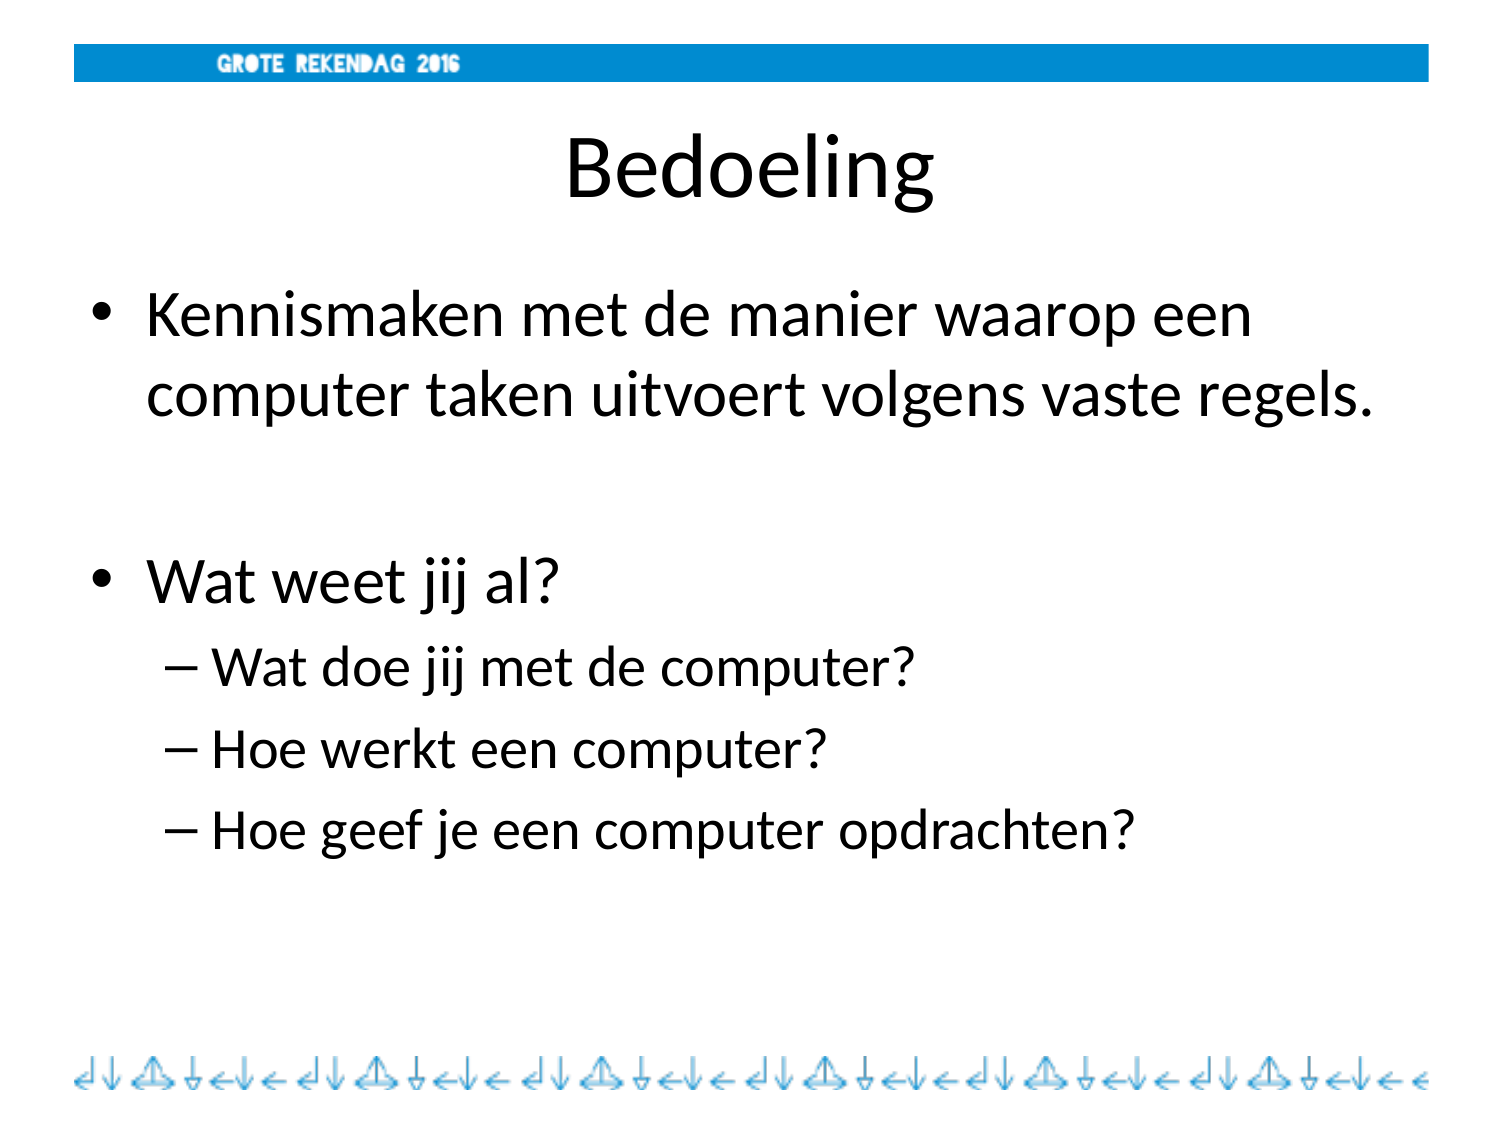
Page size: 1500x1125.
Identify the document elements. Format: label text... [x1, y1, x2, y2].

title Bedoeling [75, 90, 1425, 233]
picture [417, 54, 459, 72]
list Kennismaken met de manier waarop een computer taken uitvoert volgens vaste regels. Wat weet jij al? Wat doe jij met de computer? Hoe werkt een computer? Hoe geef je een computer opdrachten? [75, 262, 1425, 1005]
picture [296, 54, 405, 72]
picture [217, 54, 284, 72]
picture [73, 1056, 1429, 1090]
